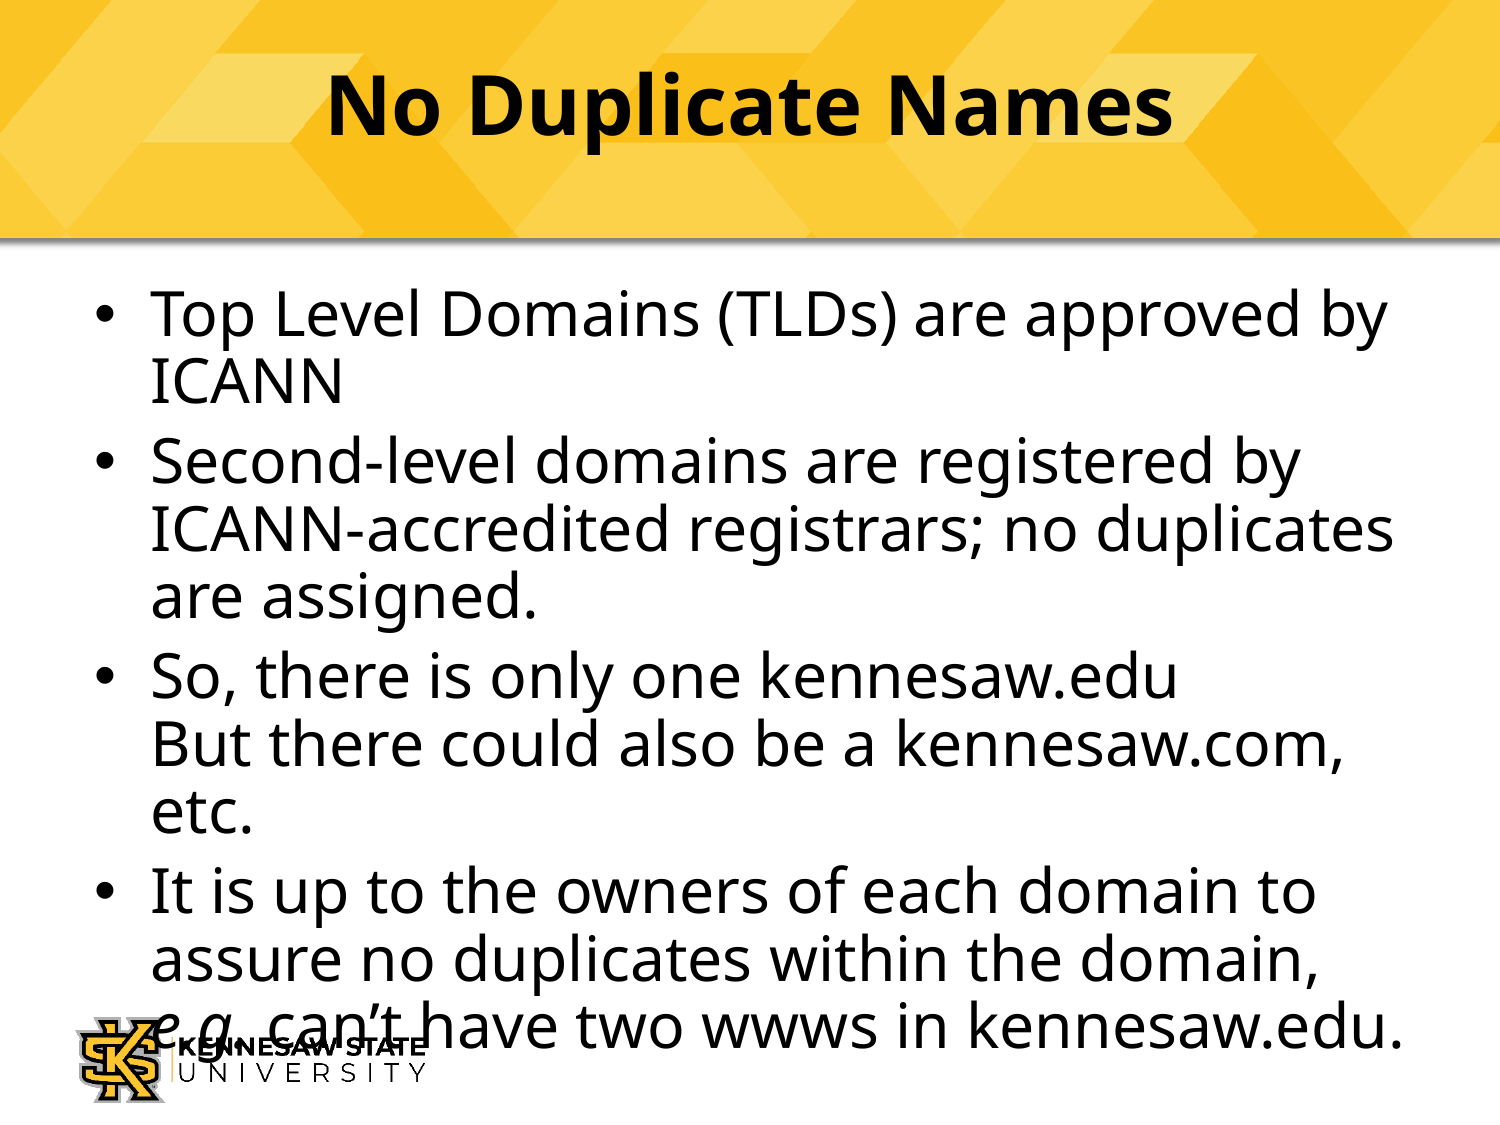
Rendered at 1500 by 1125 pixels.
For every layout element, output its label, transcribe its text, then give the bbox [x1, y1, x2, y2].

picture [0, 0, 1500, 251]
title No Duplicate Names [75, 45, 1425, 233]
list Top Level Domains (TLDs) are approved by ICANN Second-level domains are registered by ICANN-accredited registrars; no duplicates are assigned. So, there is only one kennesaw.edu But there could also be a kennesaw.com, etc. It is up to the owners of each domain to assure no duplicates within the domain, e.g. can’t have two wwws in kennesaw.edu. [79, 275, 1431, 1041]
picture [75, 1017, 425, 1103]
